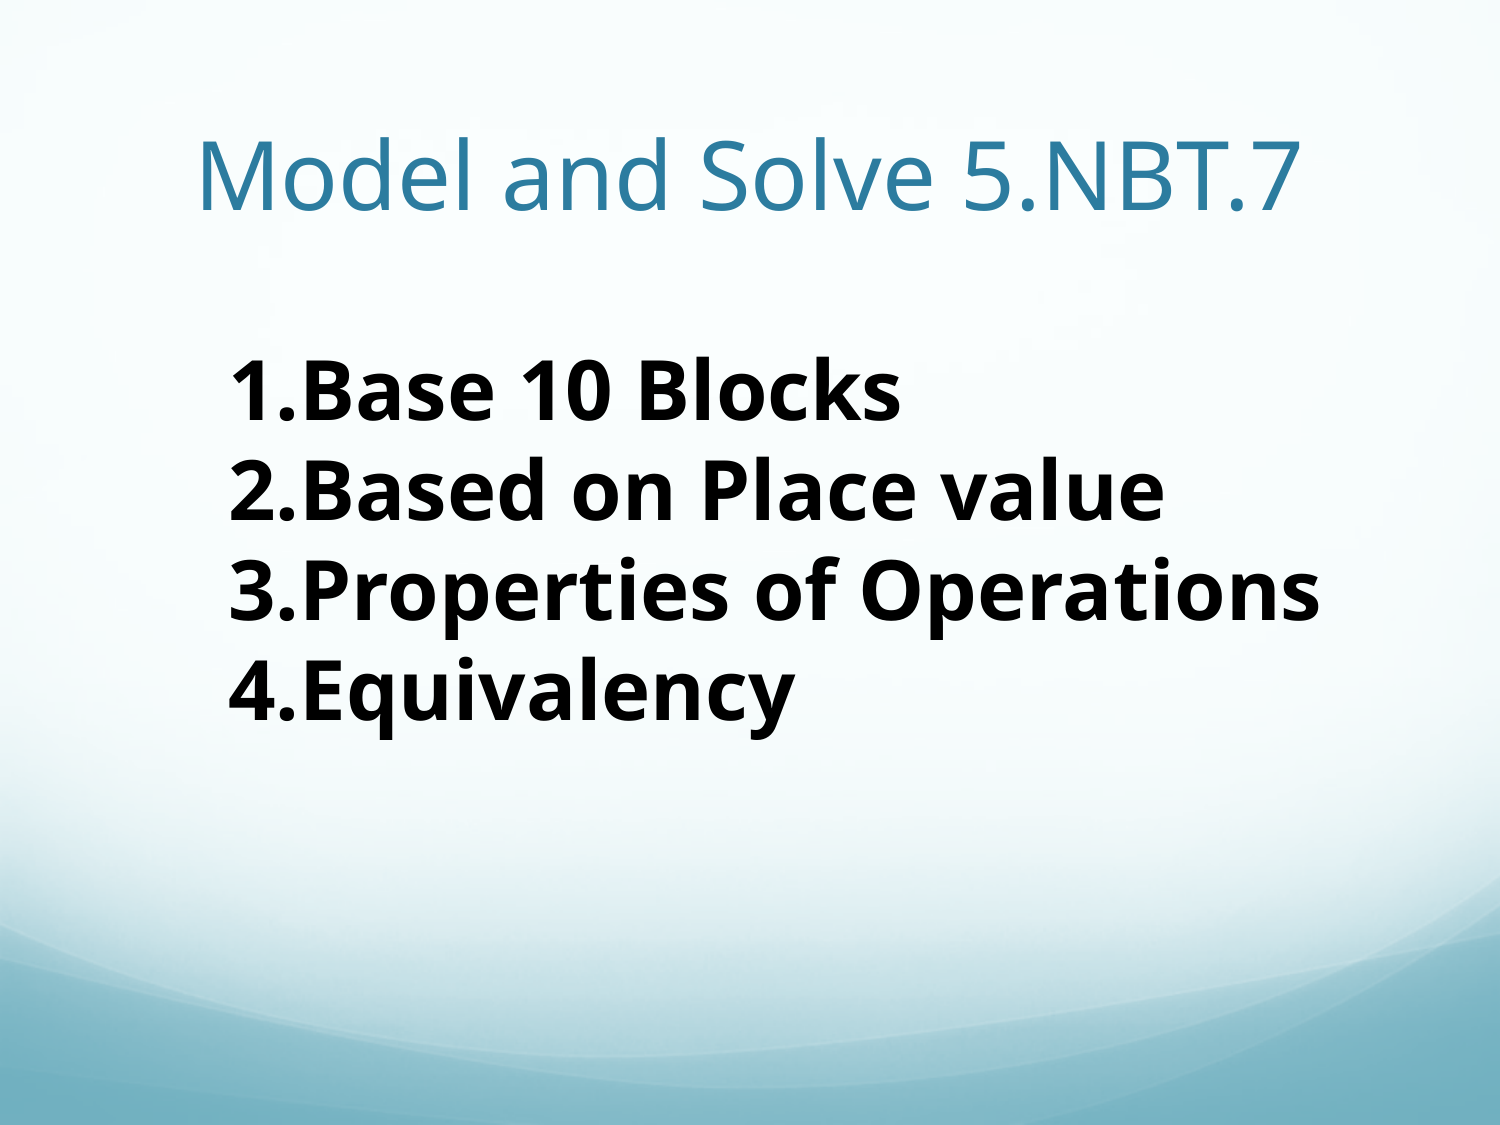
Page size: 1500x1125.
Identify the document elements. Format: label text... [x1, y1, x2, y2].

text_box Base 10 Blocks Based on Place value Properties of Operations Equivalency [213, 329, 1339, 745]
title Model and Solve 5.NBT.7 [90, 17, 1410, 237]
